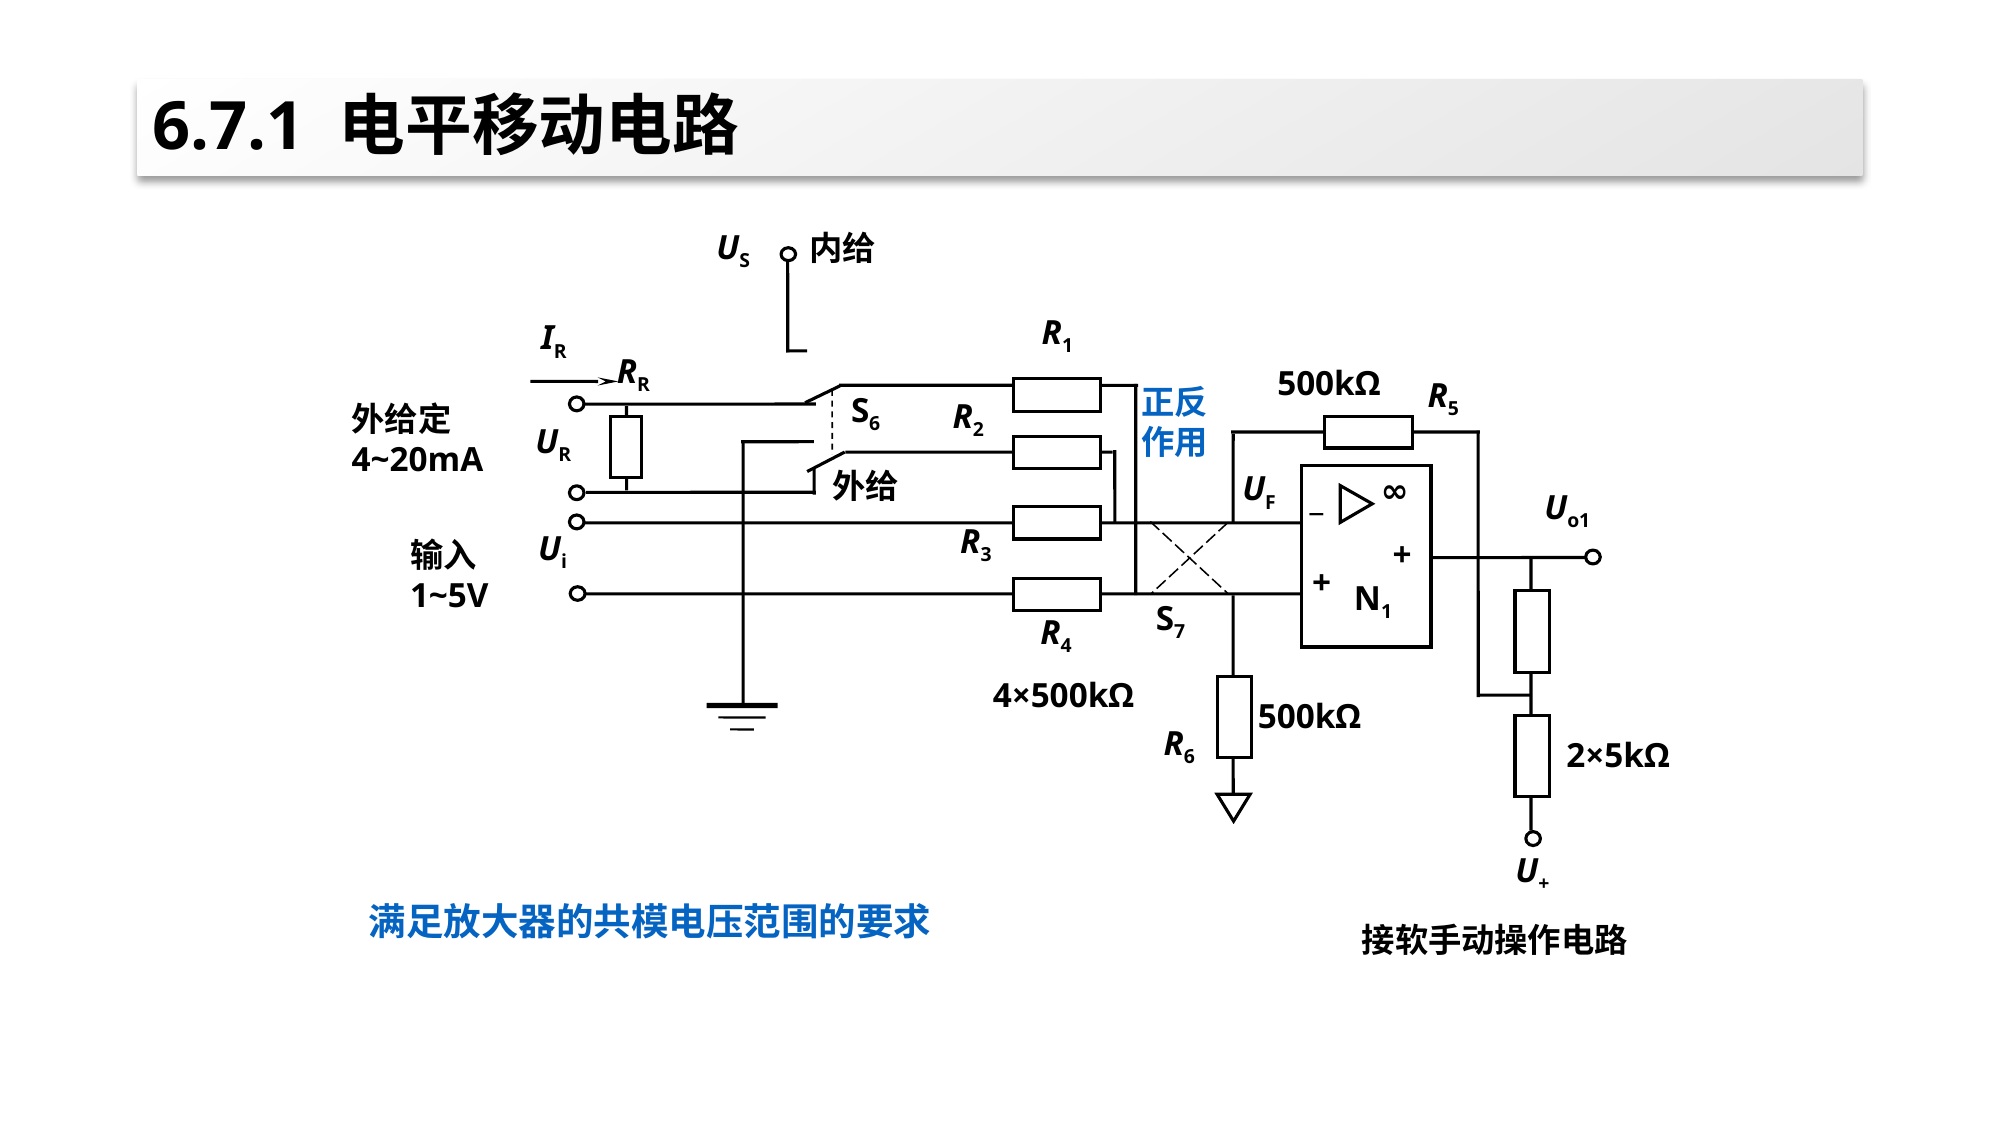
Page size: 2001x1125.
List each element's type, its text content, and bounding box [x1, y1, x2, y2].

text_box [349, 226, 1805, 984]
title 6.7.1 电平移动电路 [137, 79, 1863, 176]
